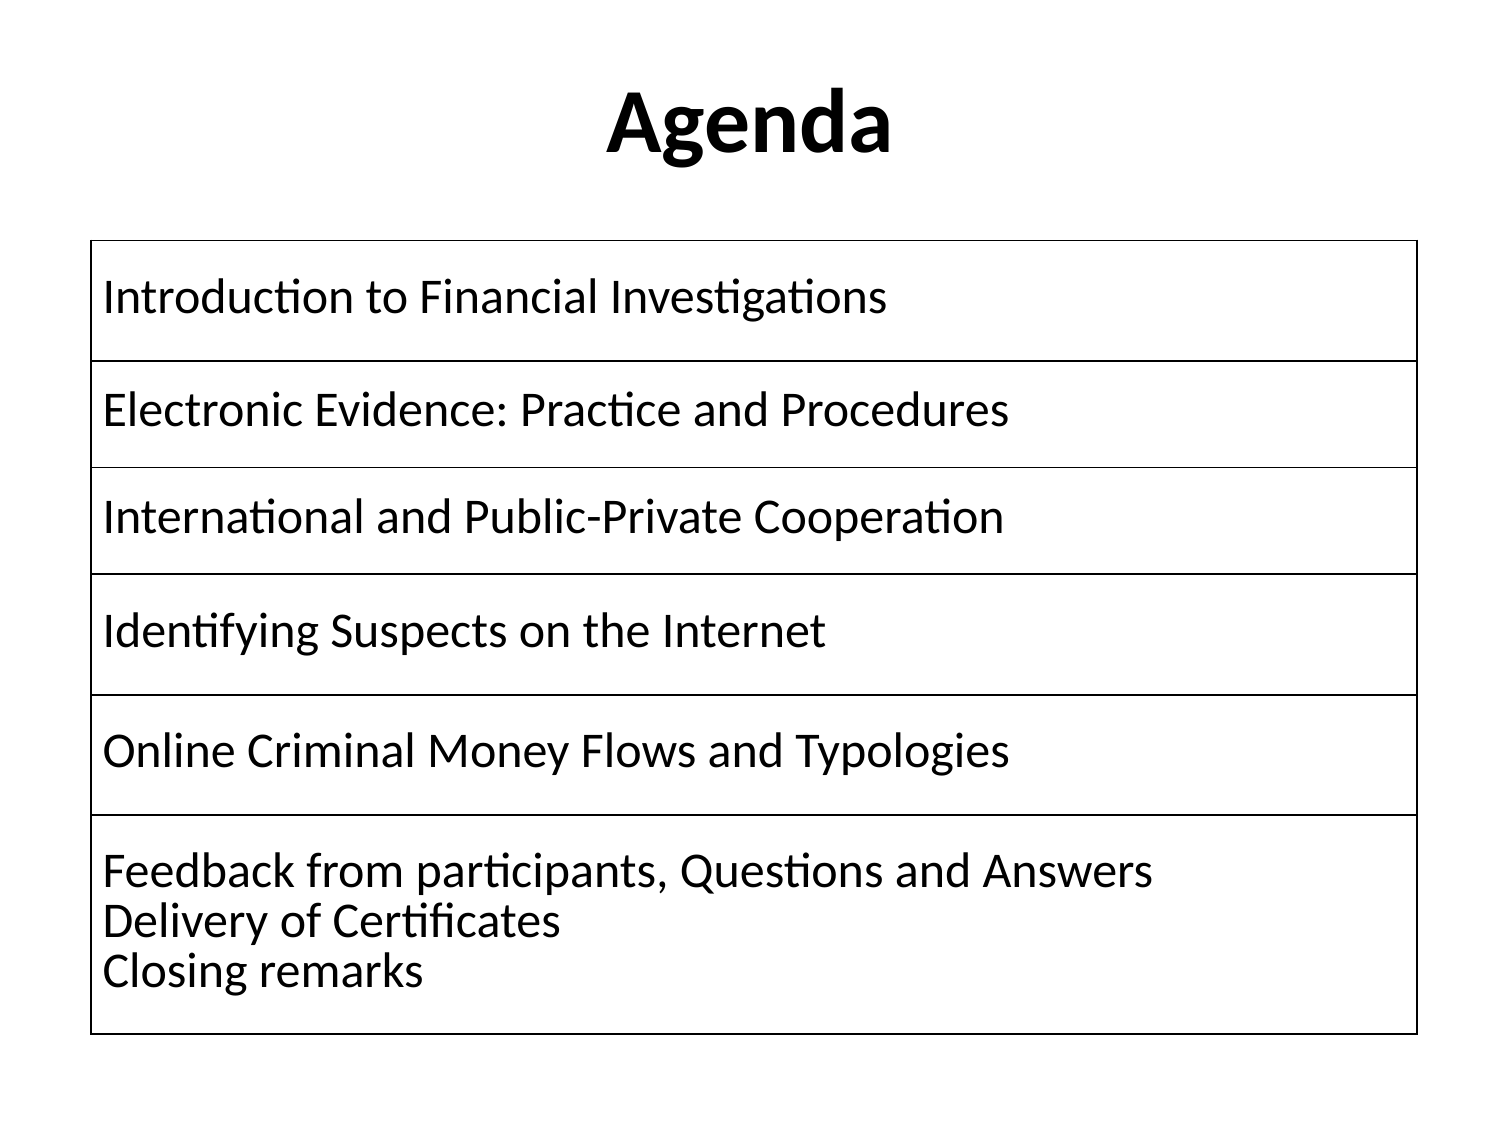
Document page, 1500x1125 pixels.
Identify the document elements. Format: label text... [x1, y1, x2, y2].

table_cell Online Criminal Money Flows and Typologies [92, 696, 1416, 814]
table_cell Feedback from participants, Questions and Answers Delivery of Certificates Closing remarks [92, 816, 1416, 1033]
table_cell Identifying Suspects on the Internet [92, 575, 1416, 694]
table_cell Electronic Evidence: Practice and Procedures [92, 362, 1416, 467]
table_cell International and Public-Private Cooperation [92, 468, 1416, 573]
title Agenda [75, 45, 1425, 187]
table_header Introduction to Financial Investigations [92, 241, 1416, 360]
